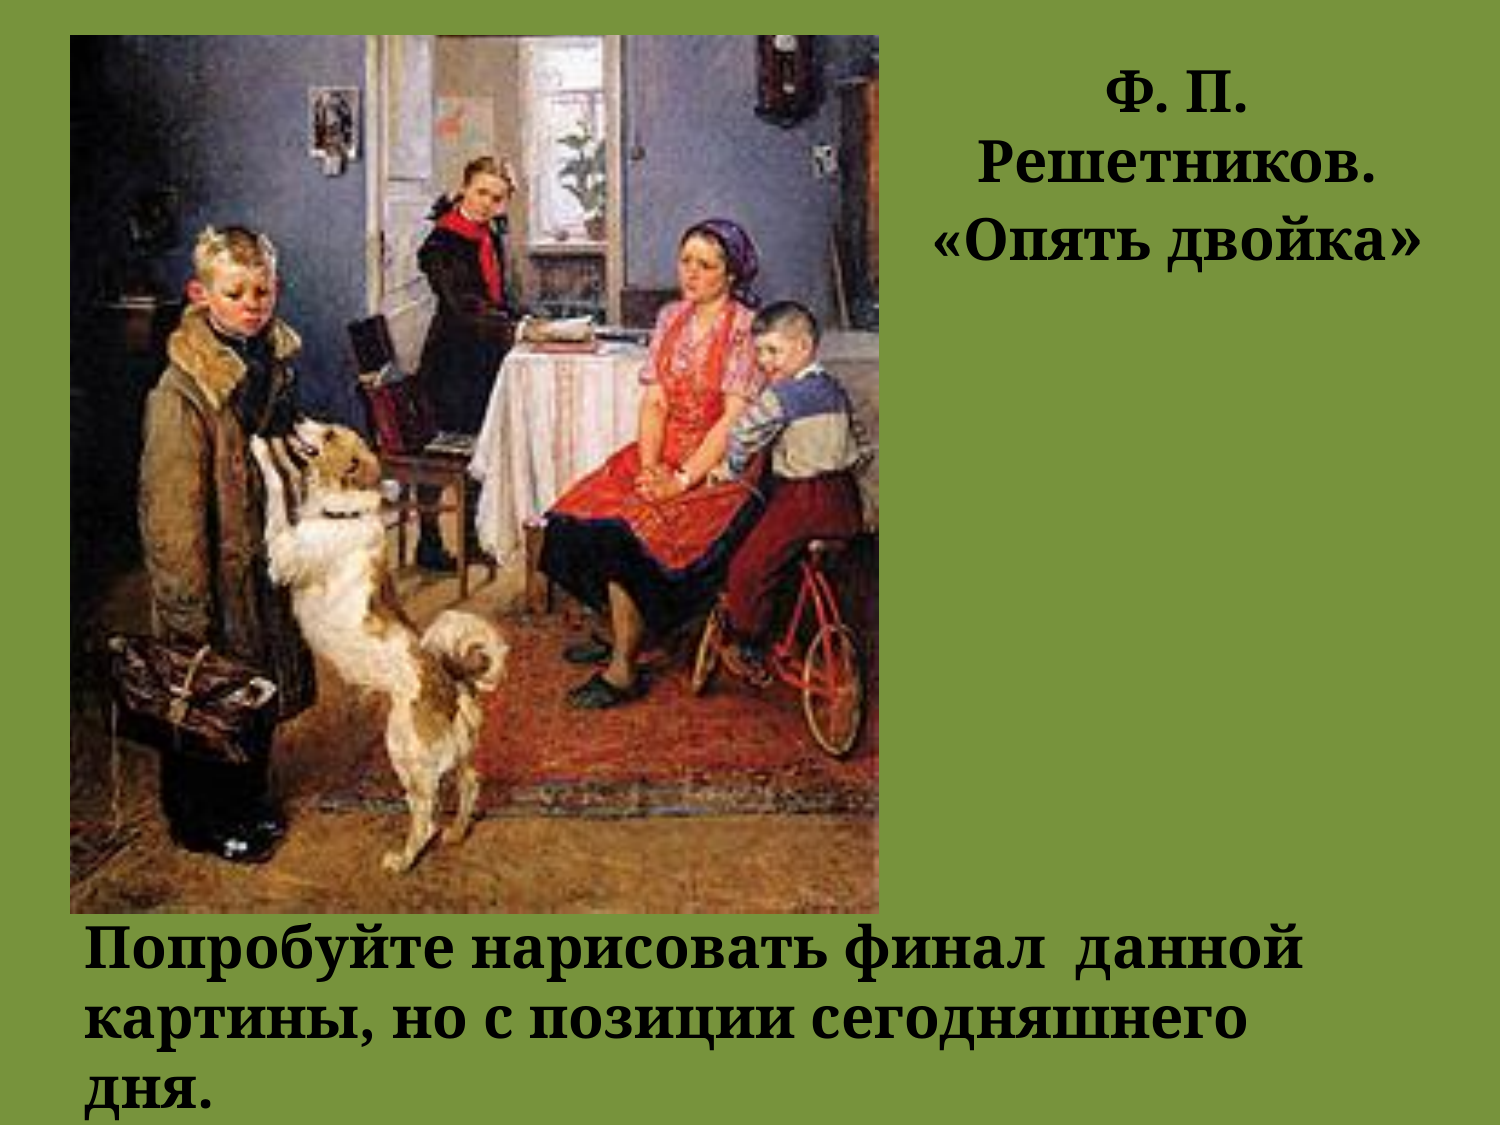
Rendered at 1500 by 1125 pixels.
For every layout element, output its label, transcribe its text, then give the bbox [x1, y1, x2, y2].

picture [70, 34, 880, 915]
text_box Попробуйте нарисовать финал данной картины, но с позиции сегодняшнего дня. [70, 902, 1372, 1125]
text_box Ф. П. Решетников. «Опять двойка» [902, 46, 1454, 282]
